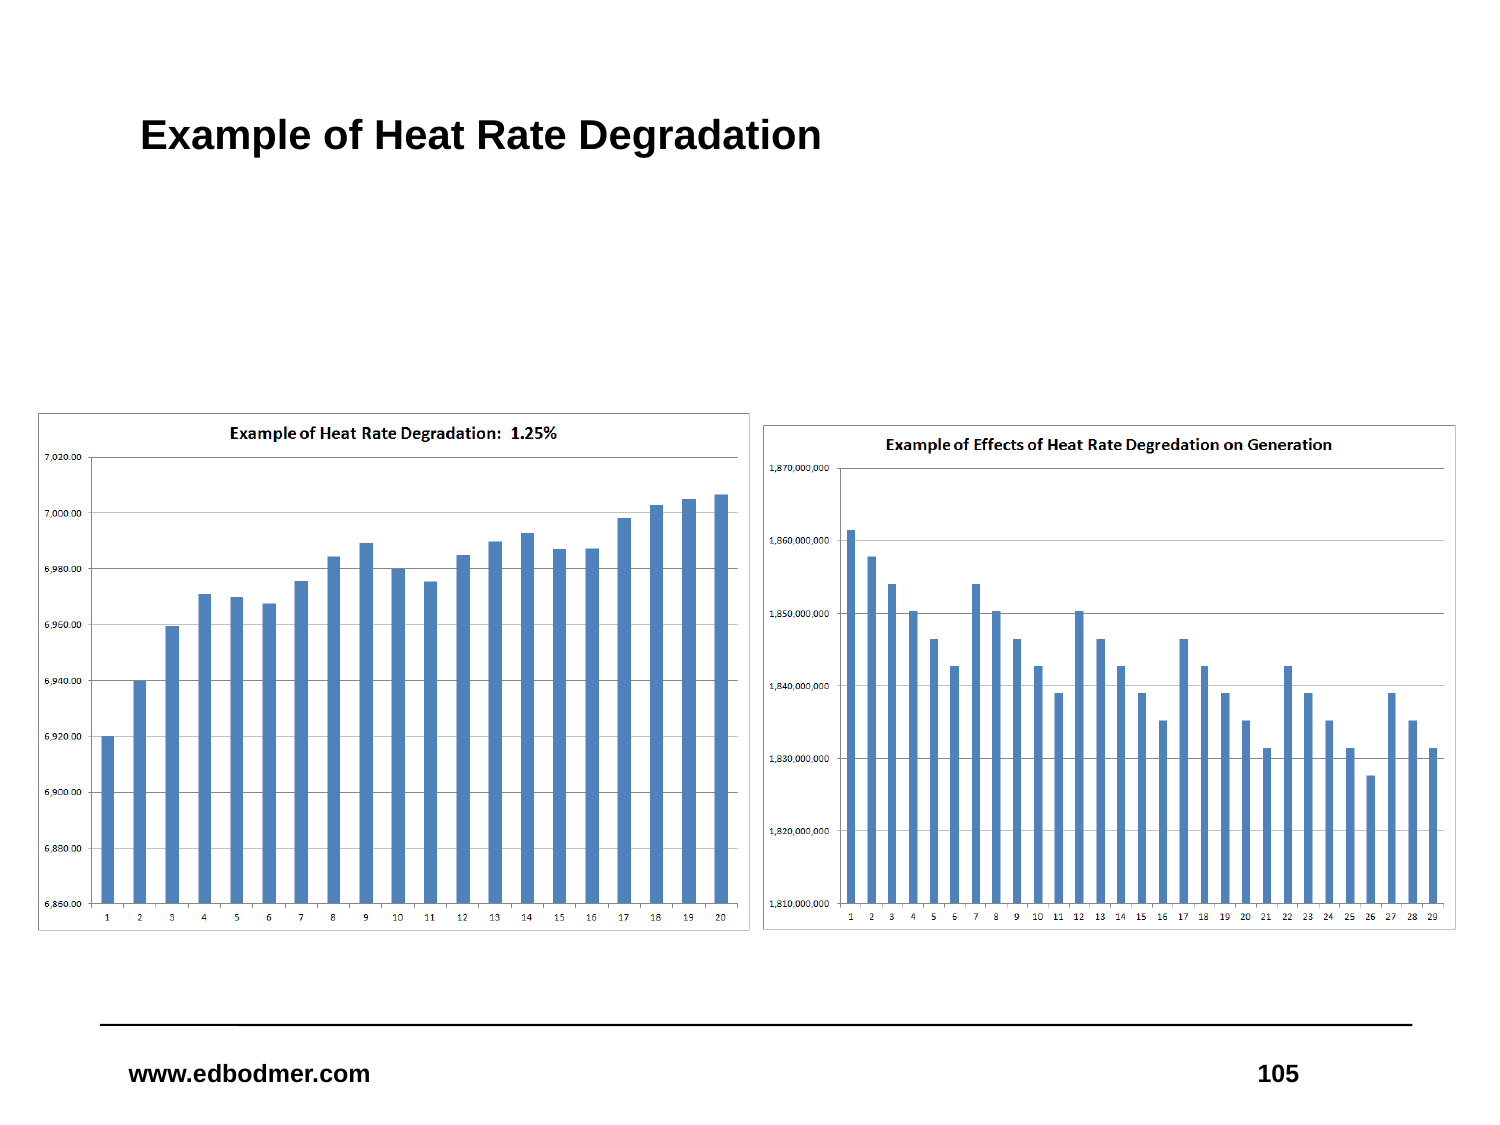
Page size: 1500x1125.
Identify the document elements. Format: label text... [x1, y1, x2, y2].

picture [37, 412, 751, 931]
picture [762, 424, 1457, 930]
title Example of Heat Rate Degradation [125, 99, 1288, 225]
